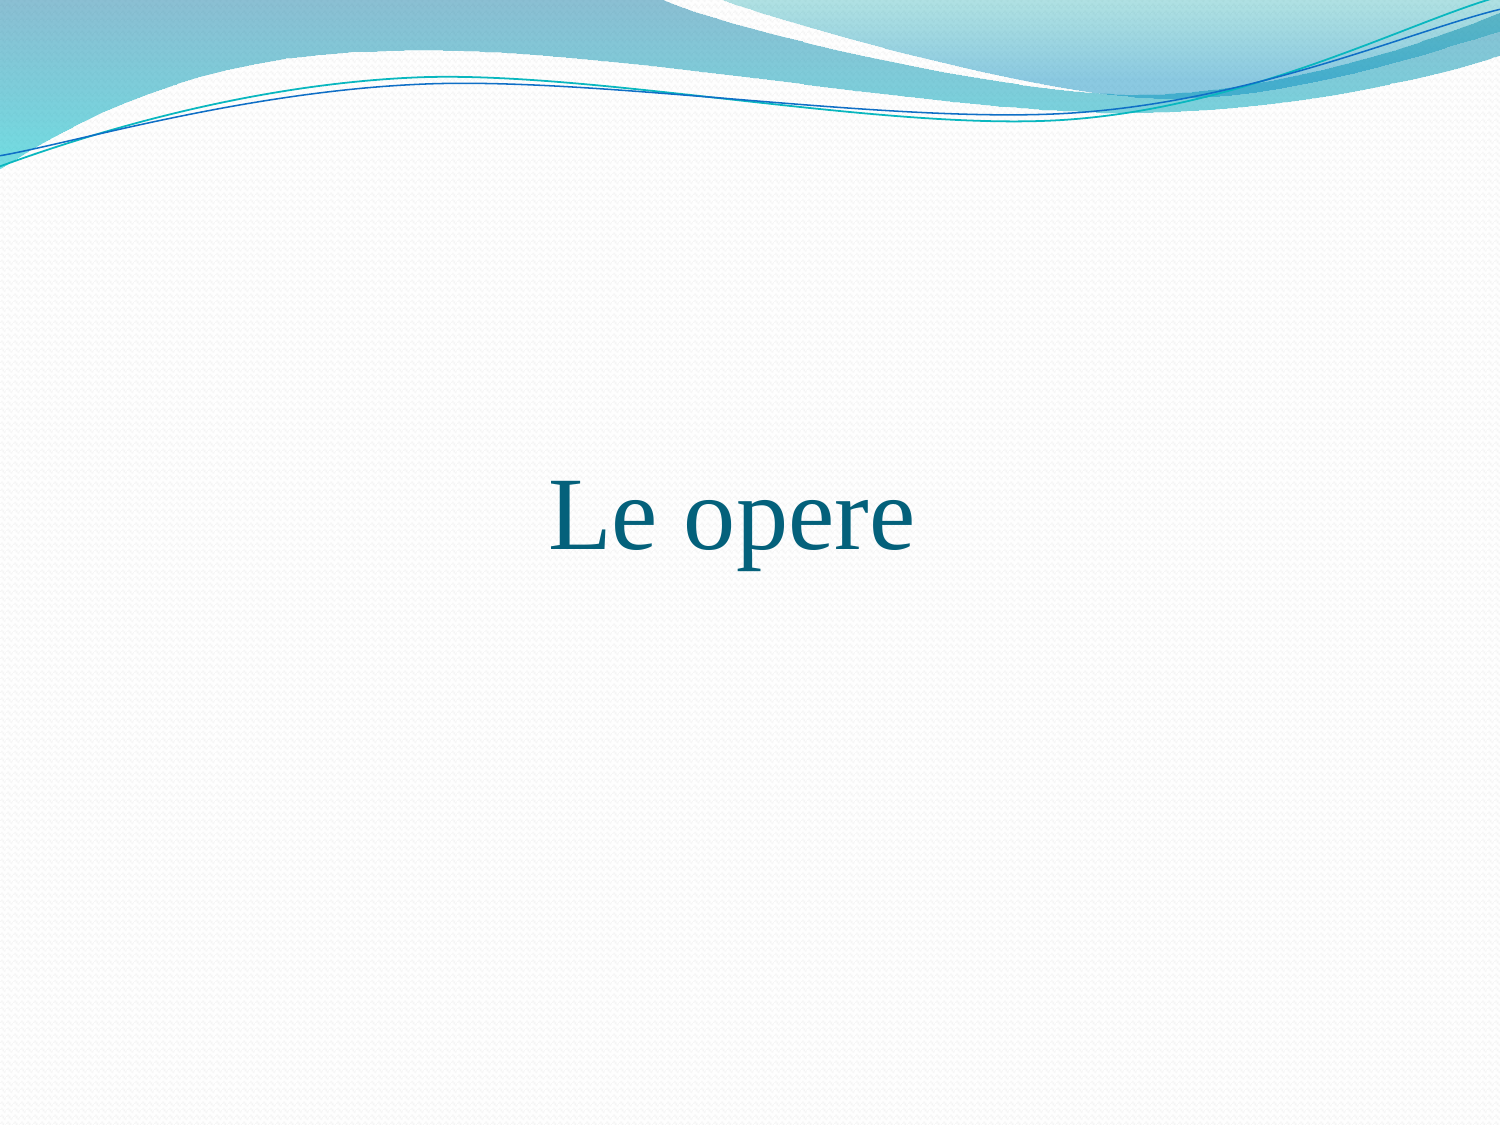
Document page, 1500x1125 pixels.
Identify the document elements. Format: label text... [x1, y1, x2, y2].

title Le opere [64, 45, 1425, 1071]
